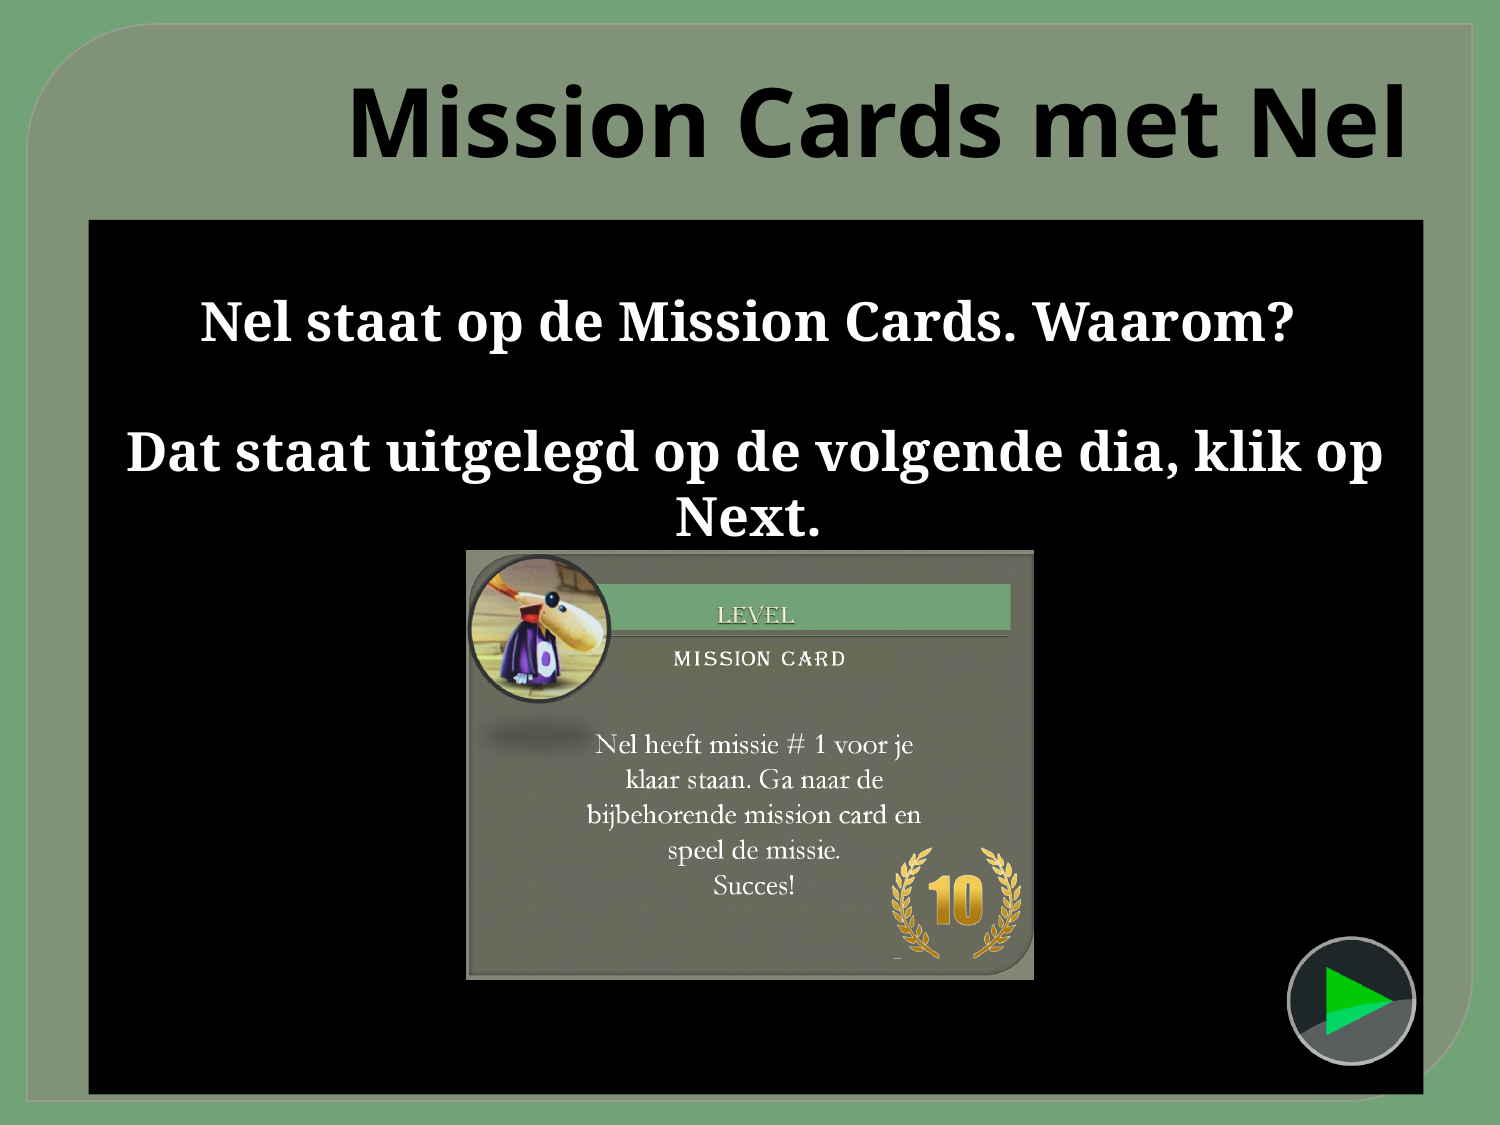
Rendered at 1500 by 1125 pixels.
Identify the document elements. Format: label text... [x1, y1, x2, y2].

picture [466, 550, 1034, 981]
picture [1269, 917, 1434, 1083]
title Mission Cards met Nel [75, 45, 1425, 185]
text_box Nel staat op de Mission Cards. Waarom? Dat staat uitgelegd op de volgende dia, klik op Next. [88, 219, 1424, 1095]
